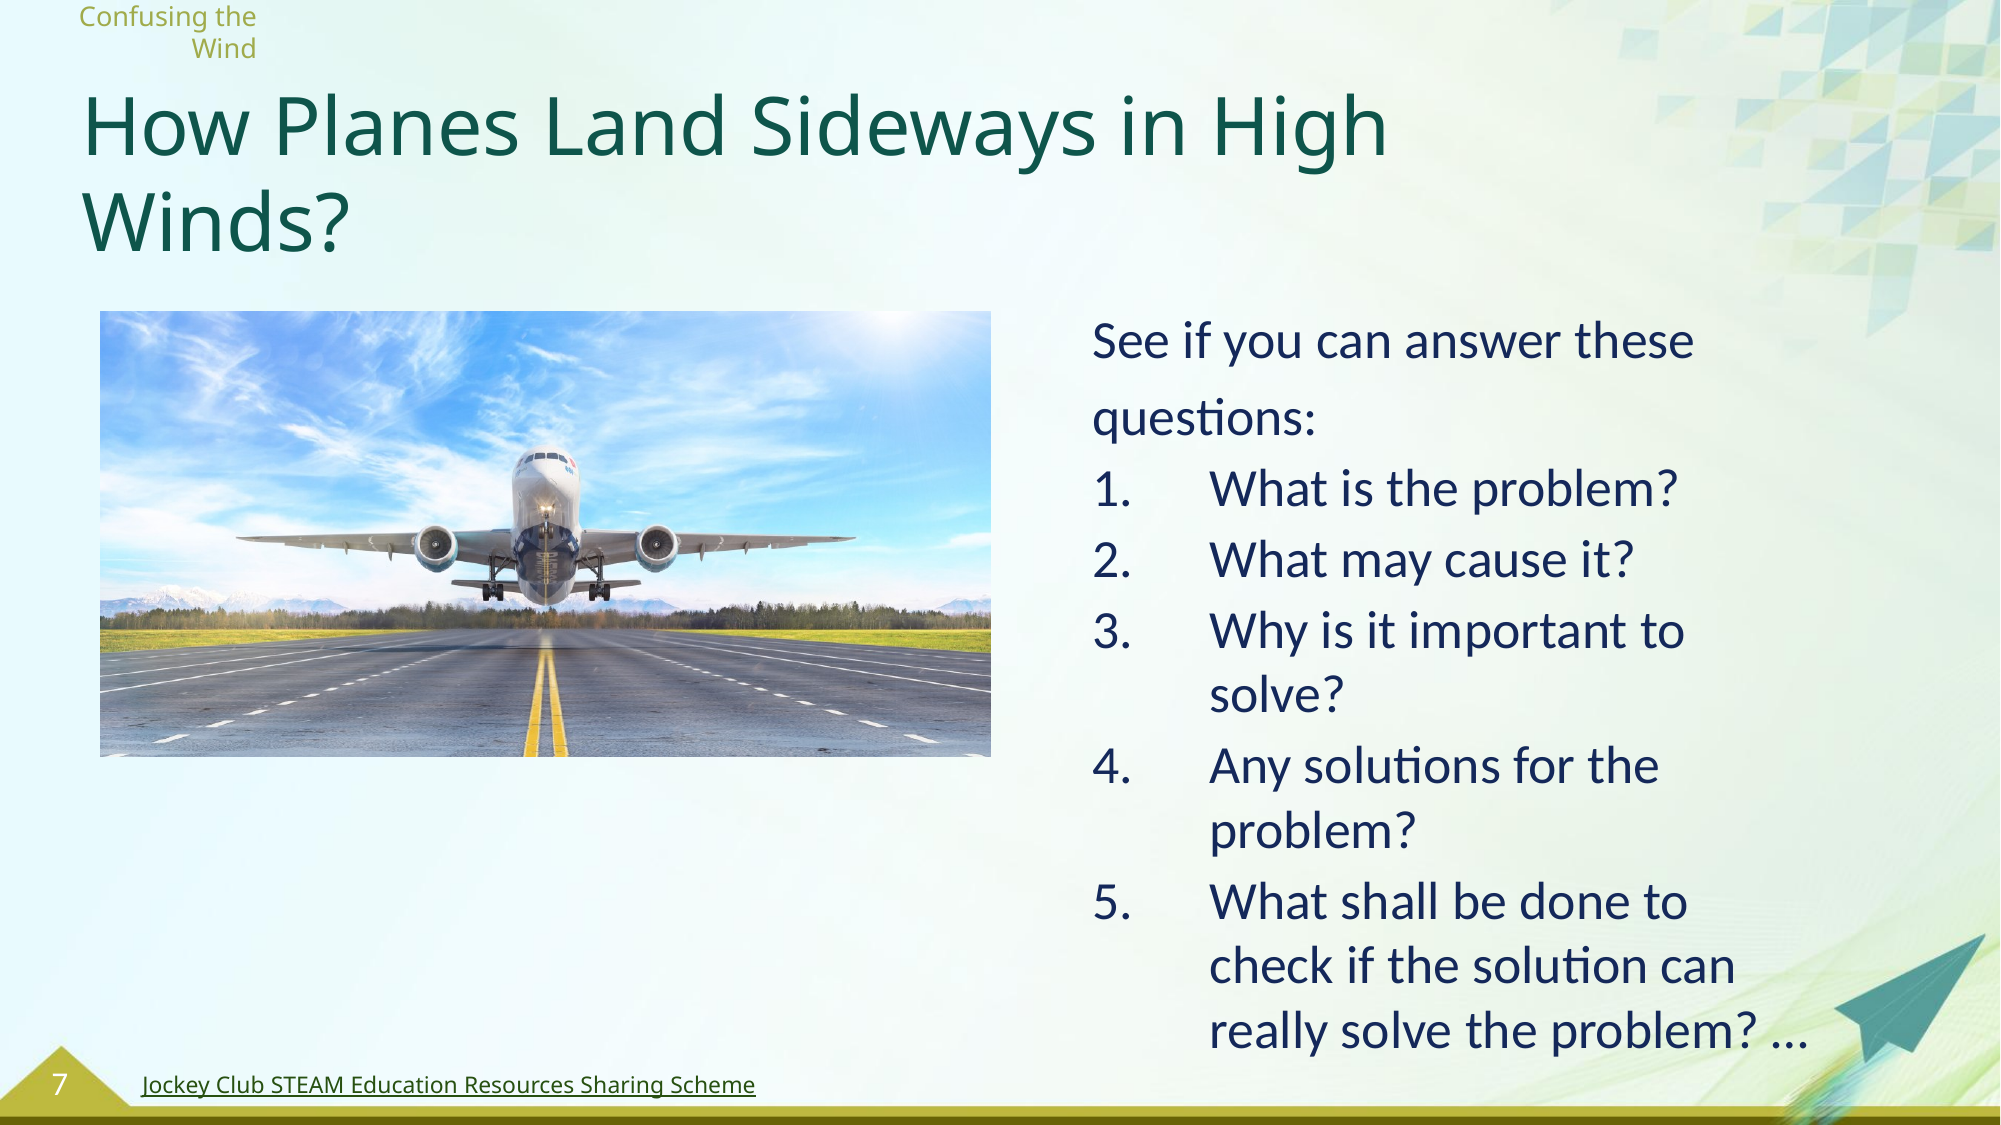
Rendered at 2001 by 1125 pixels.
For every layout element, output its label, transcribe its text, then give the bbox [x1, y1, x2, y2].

title How Planes Land Sideways in High Winds? [61, 63, 1571, 279]
text_box See if you can answer these questions: What is the problem? What may cause it? Why is it important to solve? Any solutions for the problem? What shall be done to check if the solution can really solve the problem? … [1077, 284, 1840, 1071]
slide_number 7 [18, 1052, 101, 1113]
picture [0, 0, 2001, 1125]
